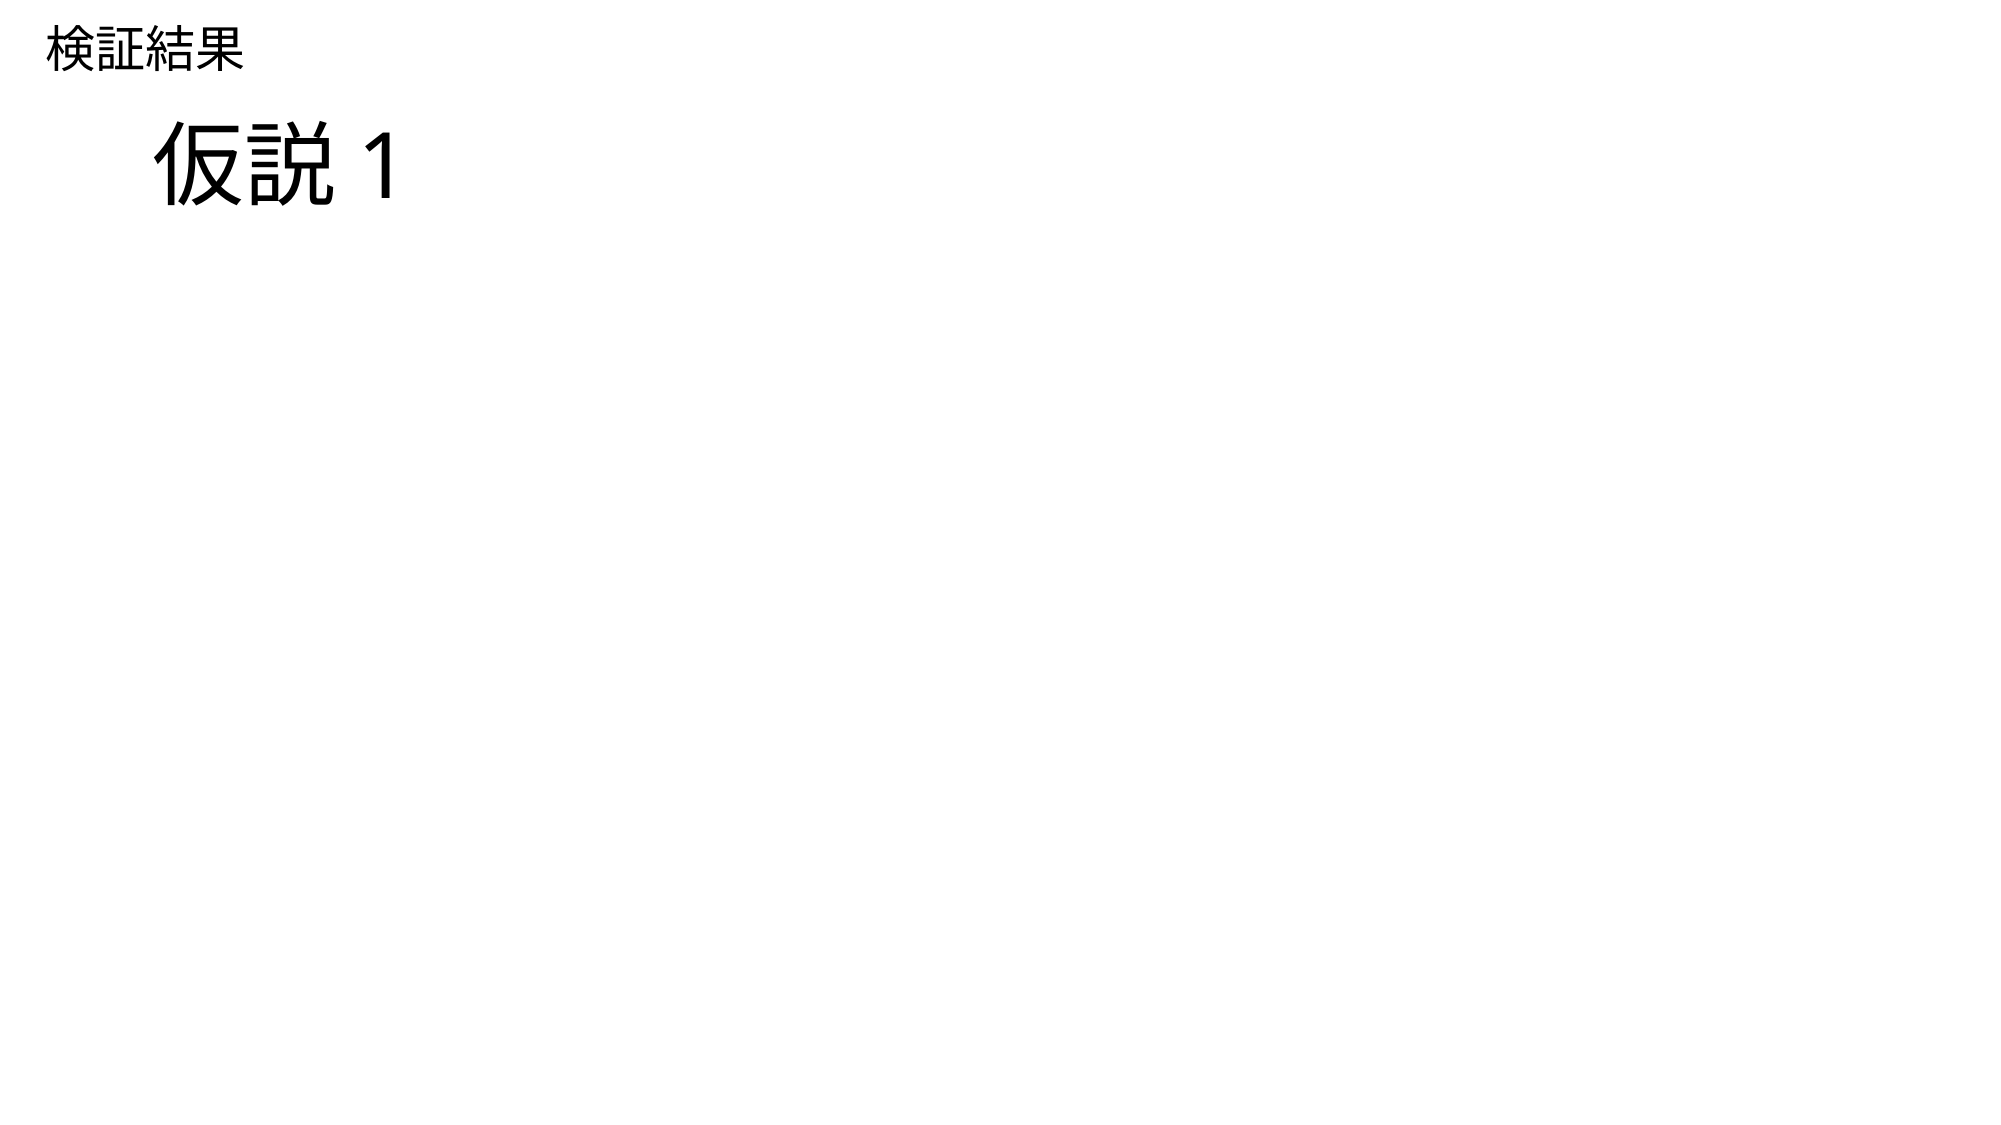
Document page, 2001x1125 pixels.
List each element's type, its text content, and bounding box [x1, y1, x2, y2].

title 仮説1 [137, 59, 1863, 278]
text_box 検証結果 [30, 16, 383, 86]
